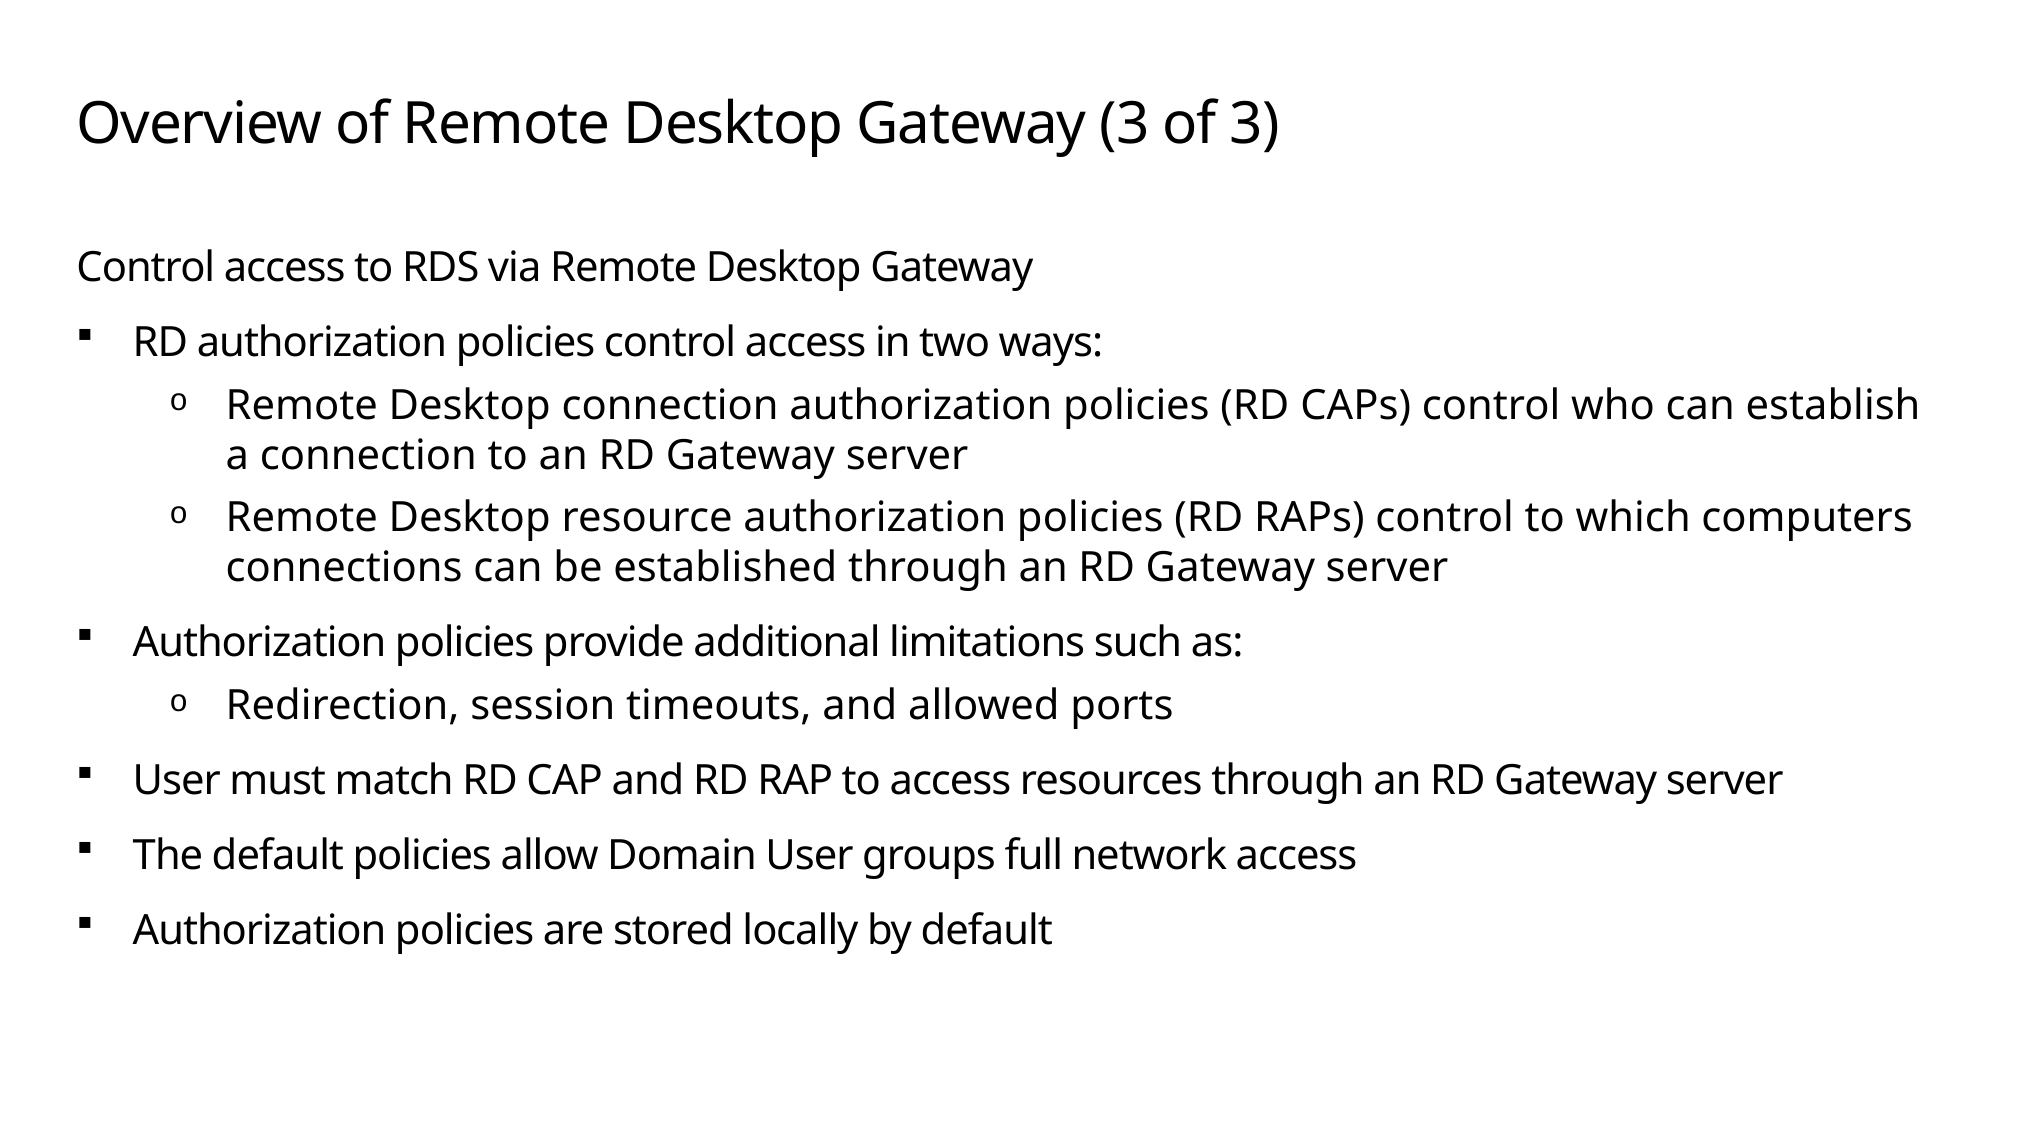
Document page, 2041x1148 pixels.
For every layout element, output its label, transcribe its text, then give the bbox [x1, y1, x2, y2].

list Control access to RDS via Remote Desktop Gateway RD authorization policies control access in two ways: Remote Desktop connection authorization policies (RD CAPs) control who can establish a connection to an RD Gateway server Remote Desktop resource authorization policies (RD RAPs) control to which computers connections can be established through an RD Gateway server Authorization policies provide additional limitations such as: Redirection, session timeouts, and allowed ports User must match RD CAP and RD RAP to access resources through an RD Gateway server The default policies allow Domain User groups full network access Authorization policies are stored locally by default [76, 240, 1968, 1074]
title Overview of Remote Desktop Gateway (3 of 3) [76, 93, 1968, 161]
